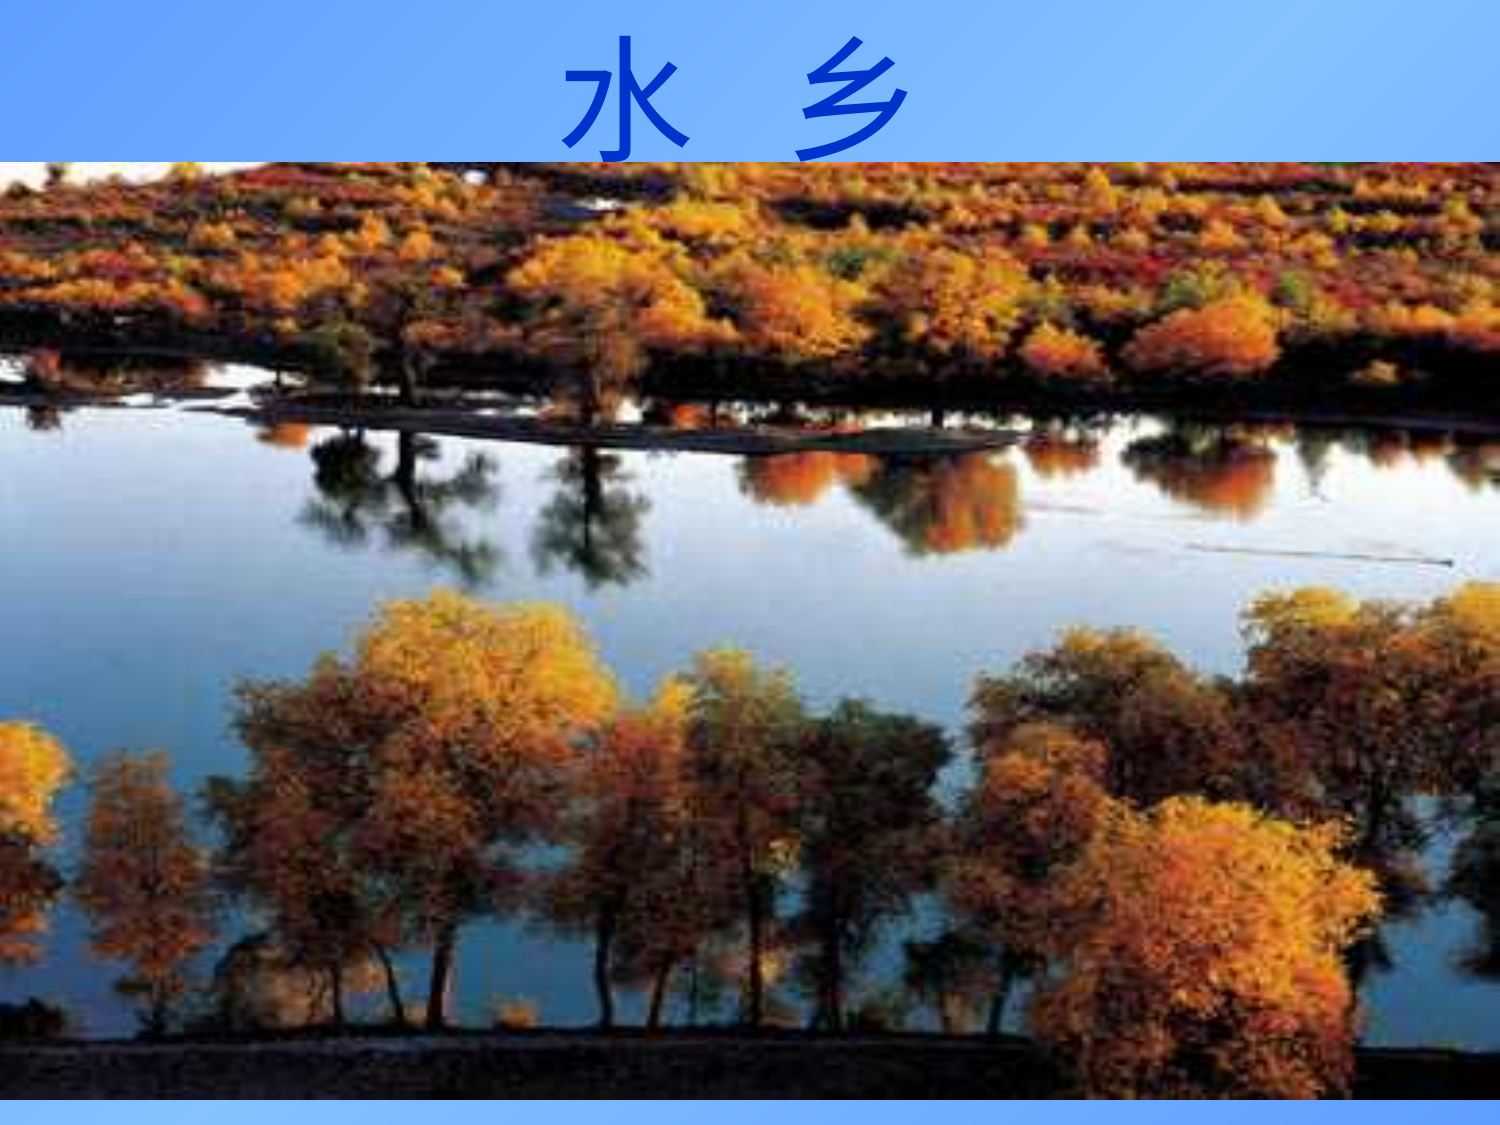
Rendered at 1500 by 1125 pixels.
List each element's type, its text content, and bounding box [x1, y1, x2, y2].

picture [0, 162, 1500, 1100]
text_box 水 乡 [350, 54, 1130, 138]
